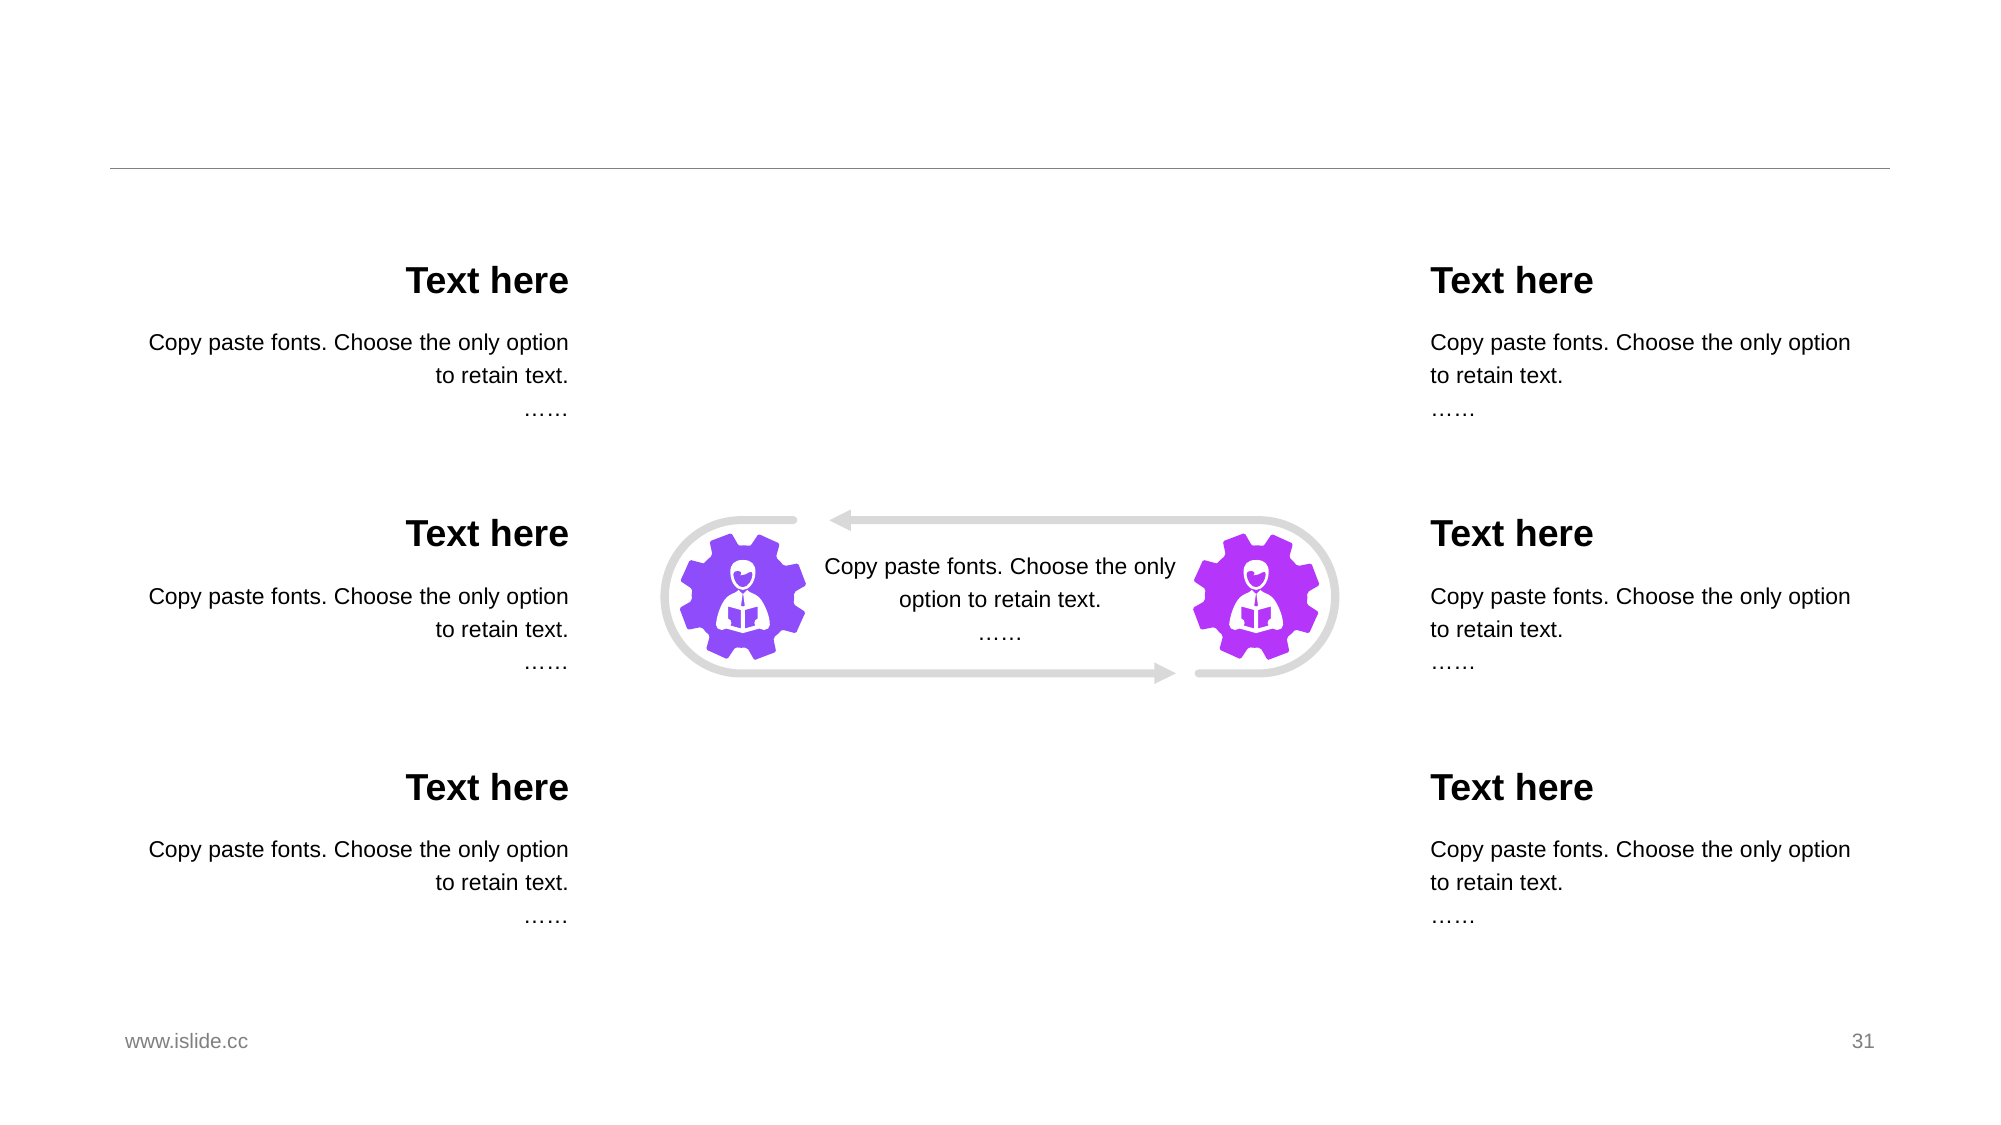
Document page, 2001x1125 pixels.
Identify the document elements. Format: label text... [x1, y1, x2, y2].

footer www.islide.cc [109, 1023, 790, 1058]
slide_number 31 [1412, 1023, 1890, 1058]
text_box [109, 242, 1890, 952]
